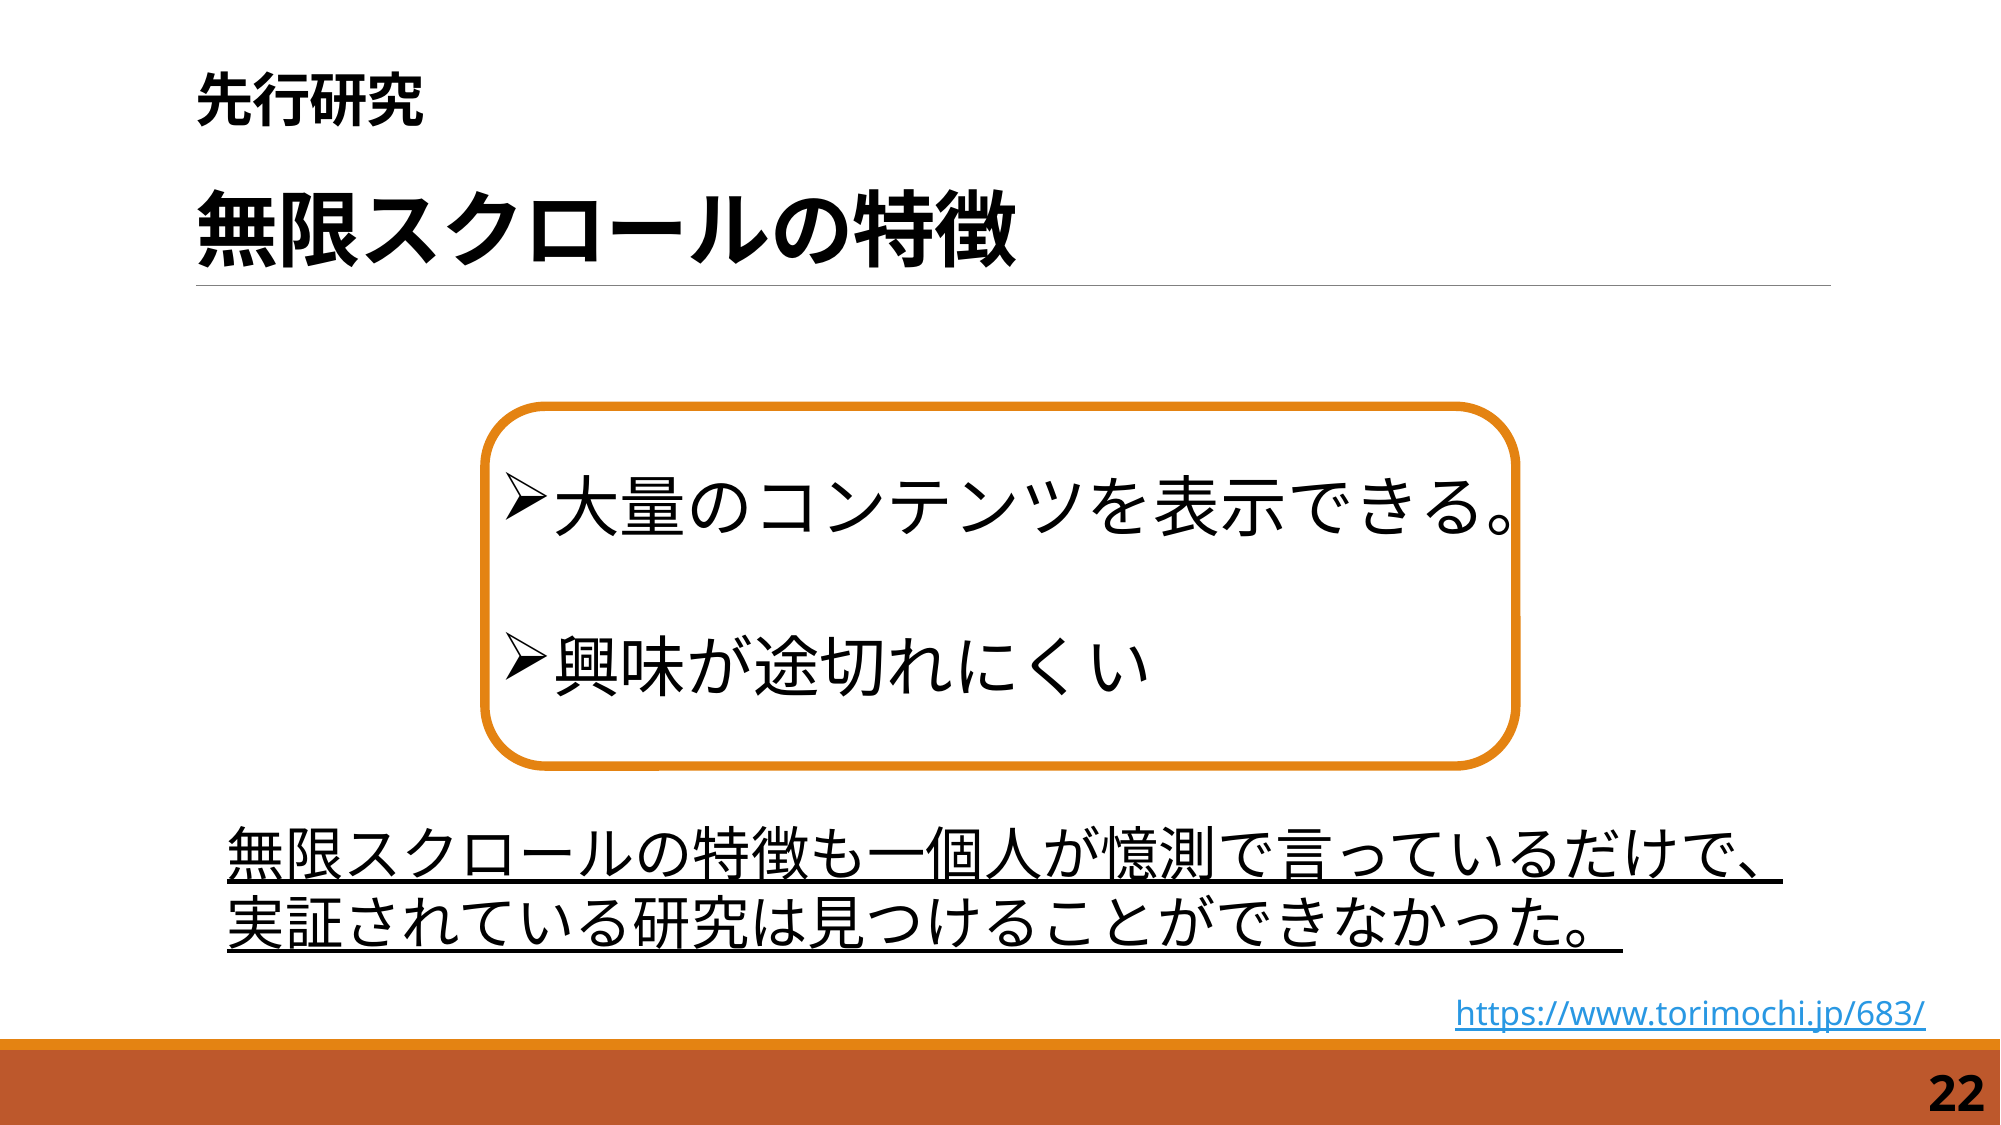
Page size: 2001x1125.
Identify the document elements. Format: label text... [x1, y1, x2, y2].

text_box [483, 405, 1518, 768]
title 先行研究 無限スクロールの特徴 [180, 47, 1830, 285]
slide_number 22 [1784, 1065, 2000, 1125]
text_box https://www.torimochi.jp/683/ [1440, 984, 2000, 1046]
text_box 無限スクロールの特徴も一個人が憶測で言っているだけで、実証されている研究は見つけることができなかった。 [211, 809, 1799, 964]
